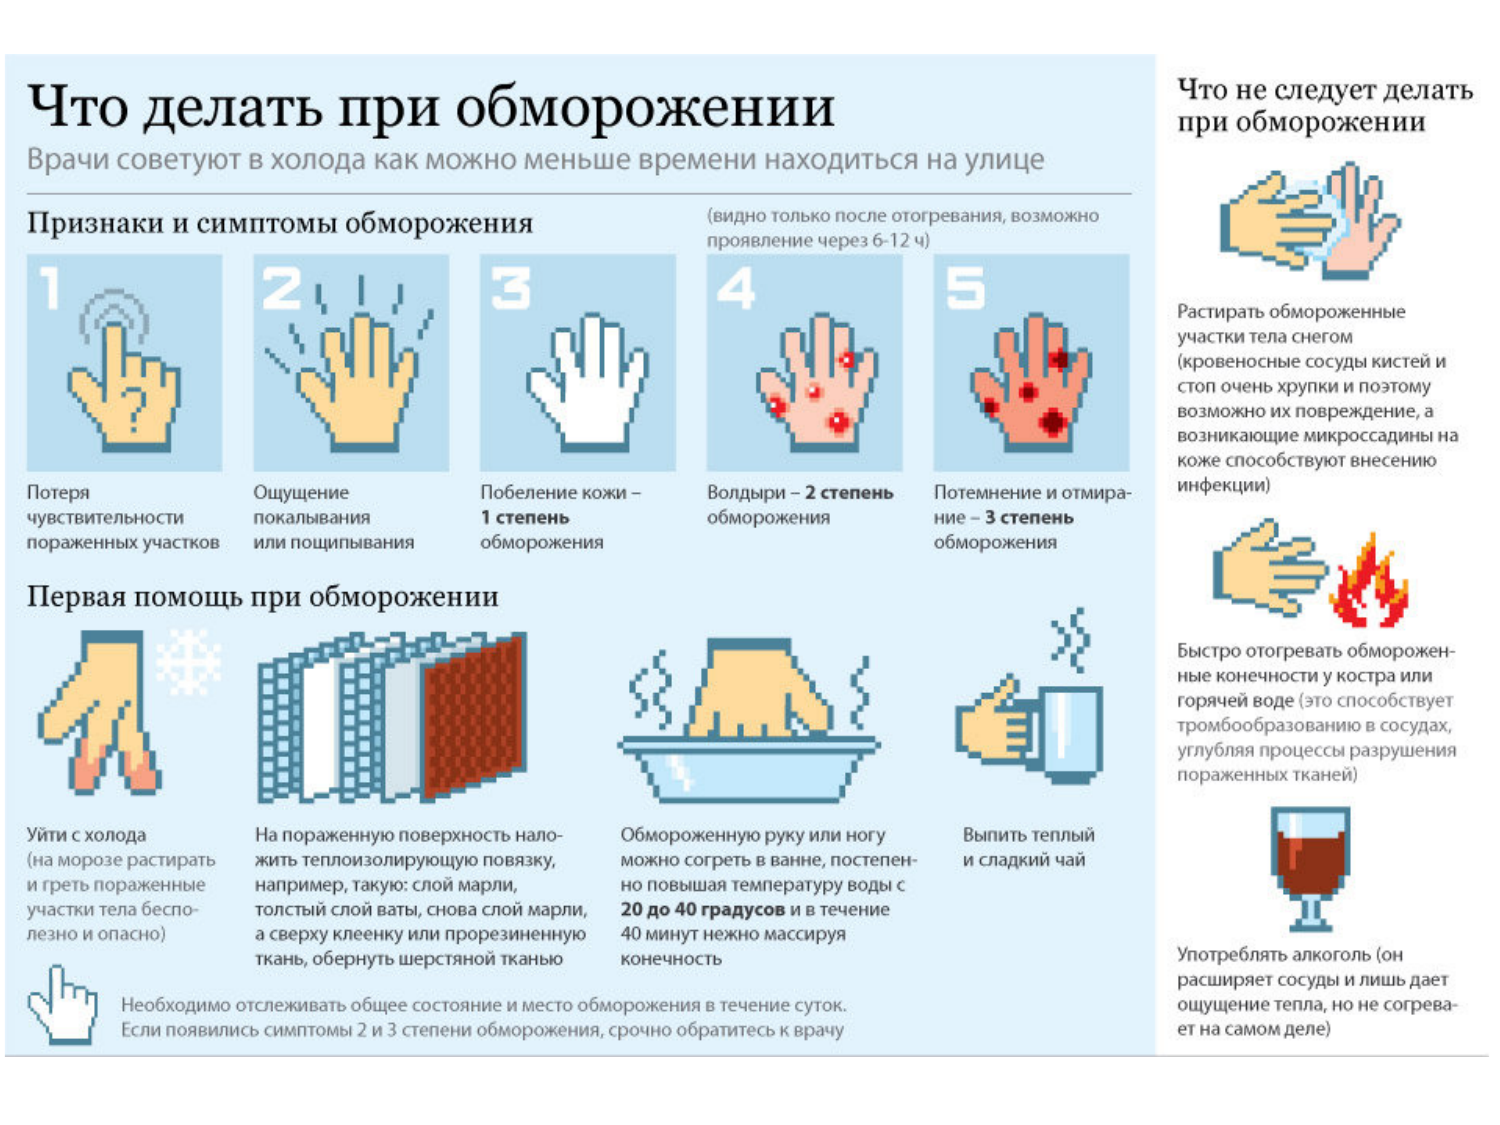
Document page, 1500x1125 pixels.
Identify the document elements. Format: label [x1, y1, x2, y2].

picture [4, 54, 1490, 1057]
